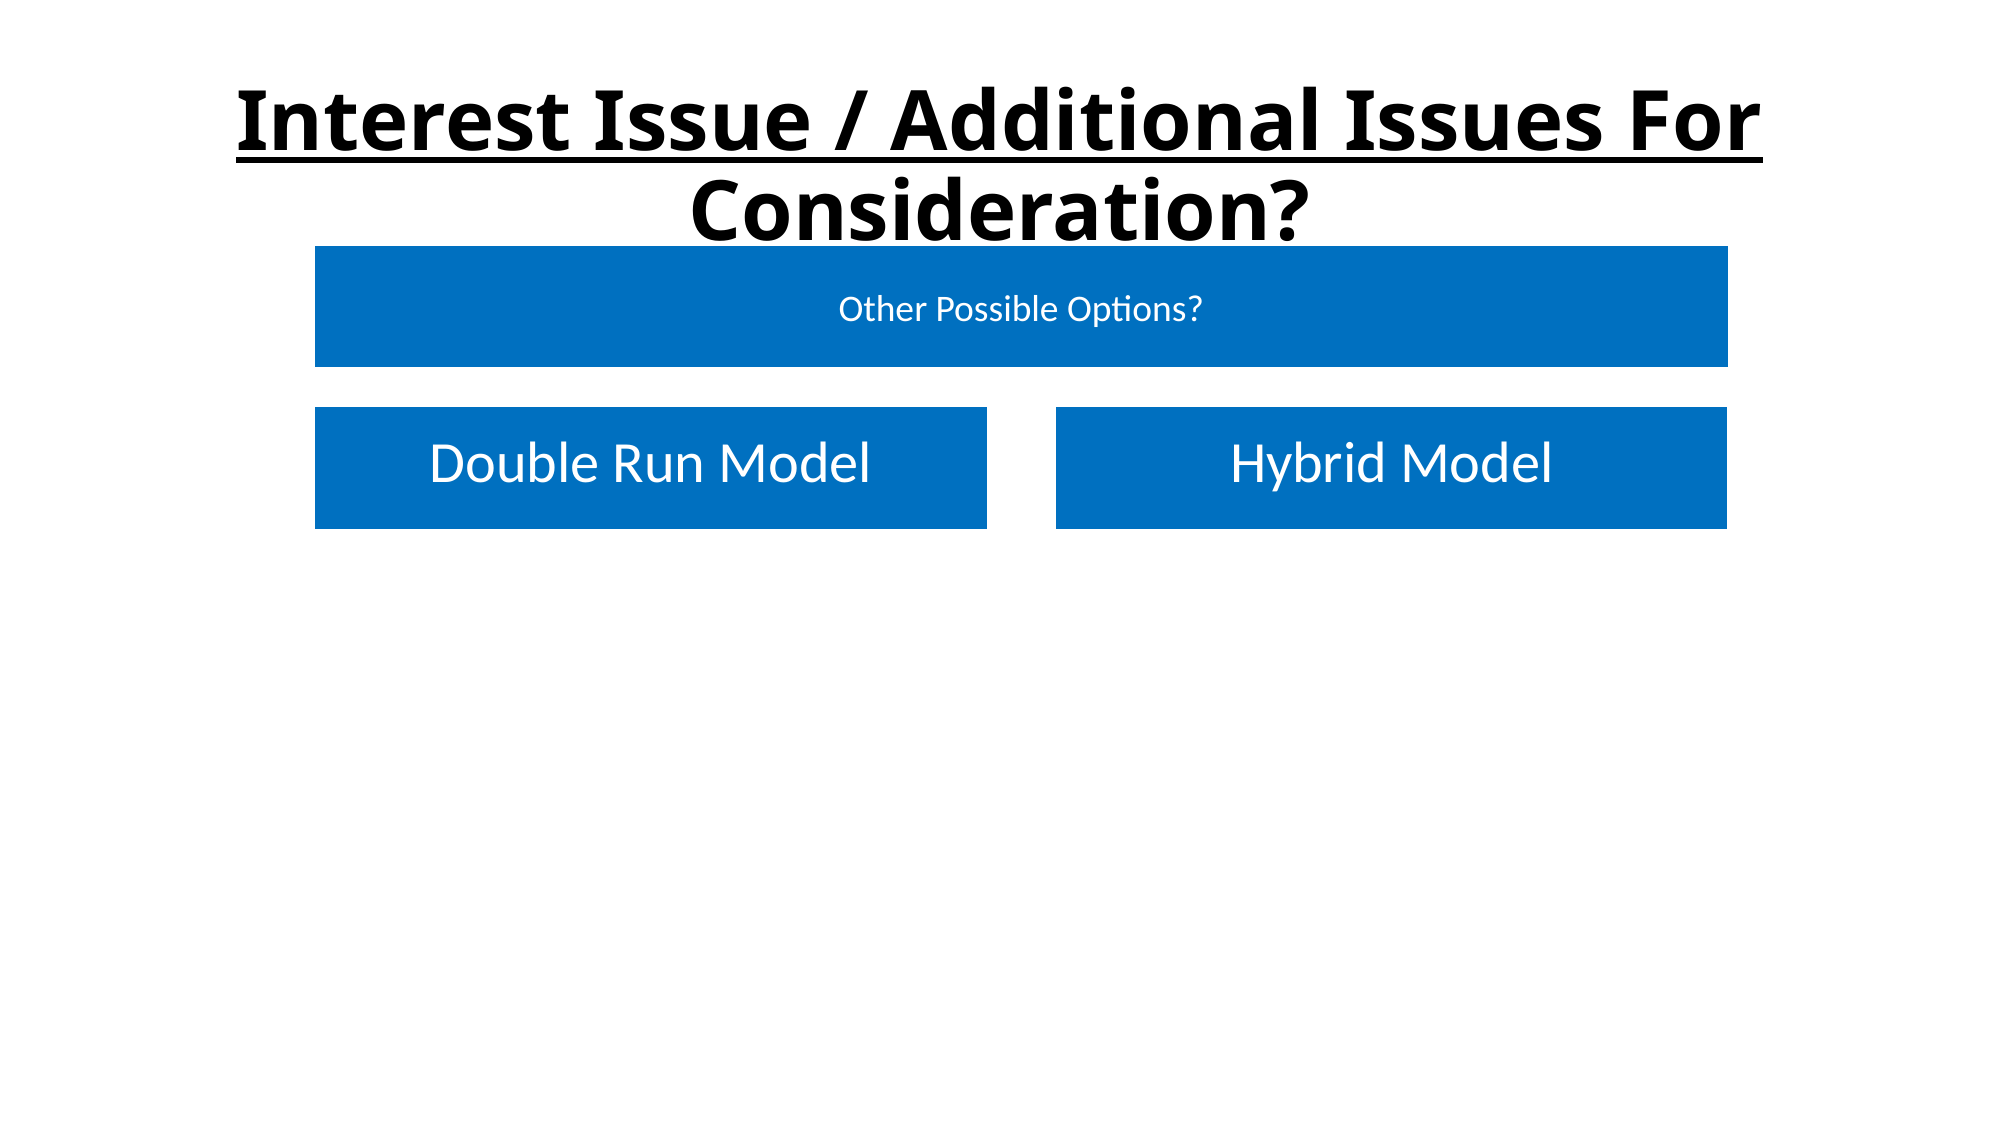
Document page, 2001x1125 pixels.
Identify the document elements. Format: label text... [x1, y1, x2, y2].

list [137, 244, 1906, 1014]
title Interest Issue / Additional Issues For Consideration? [137, 59, 1863, 244]
